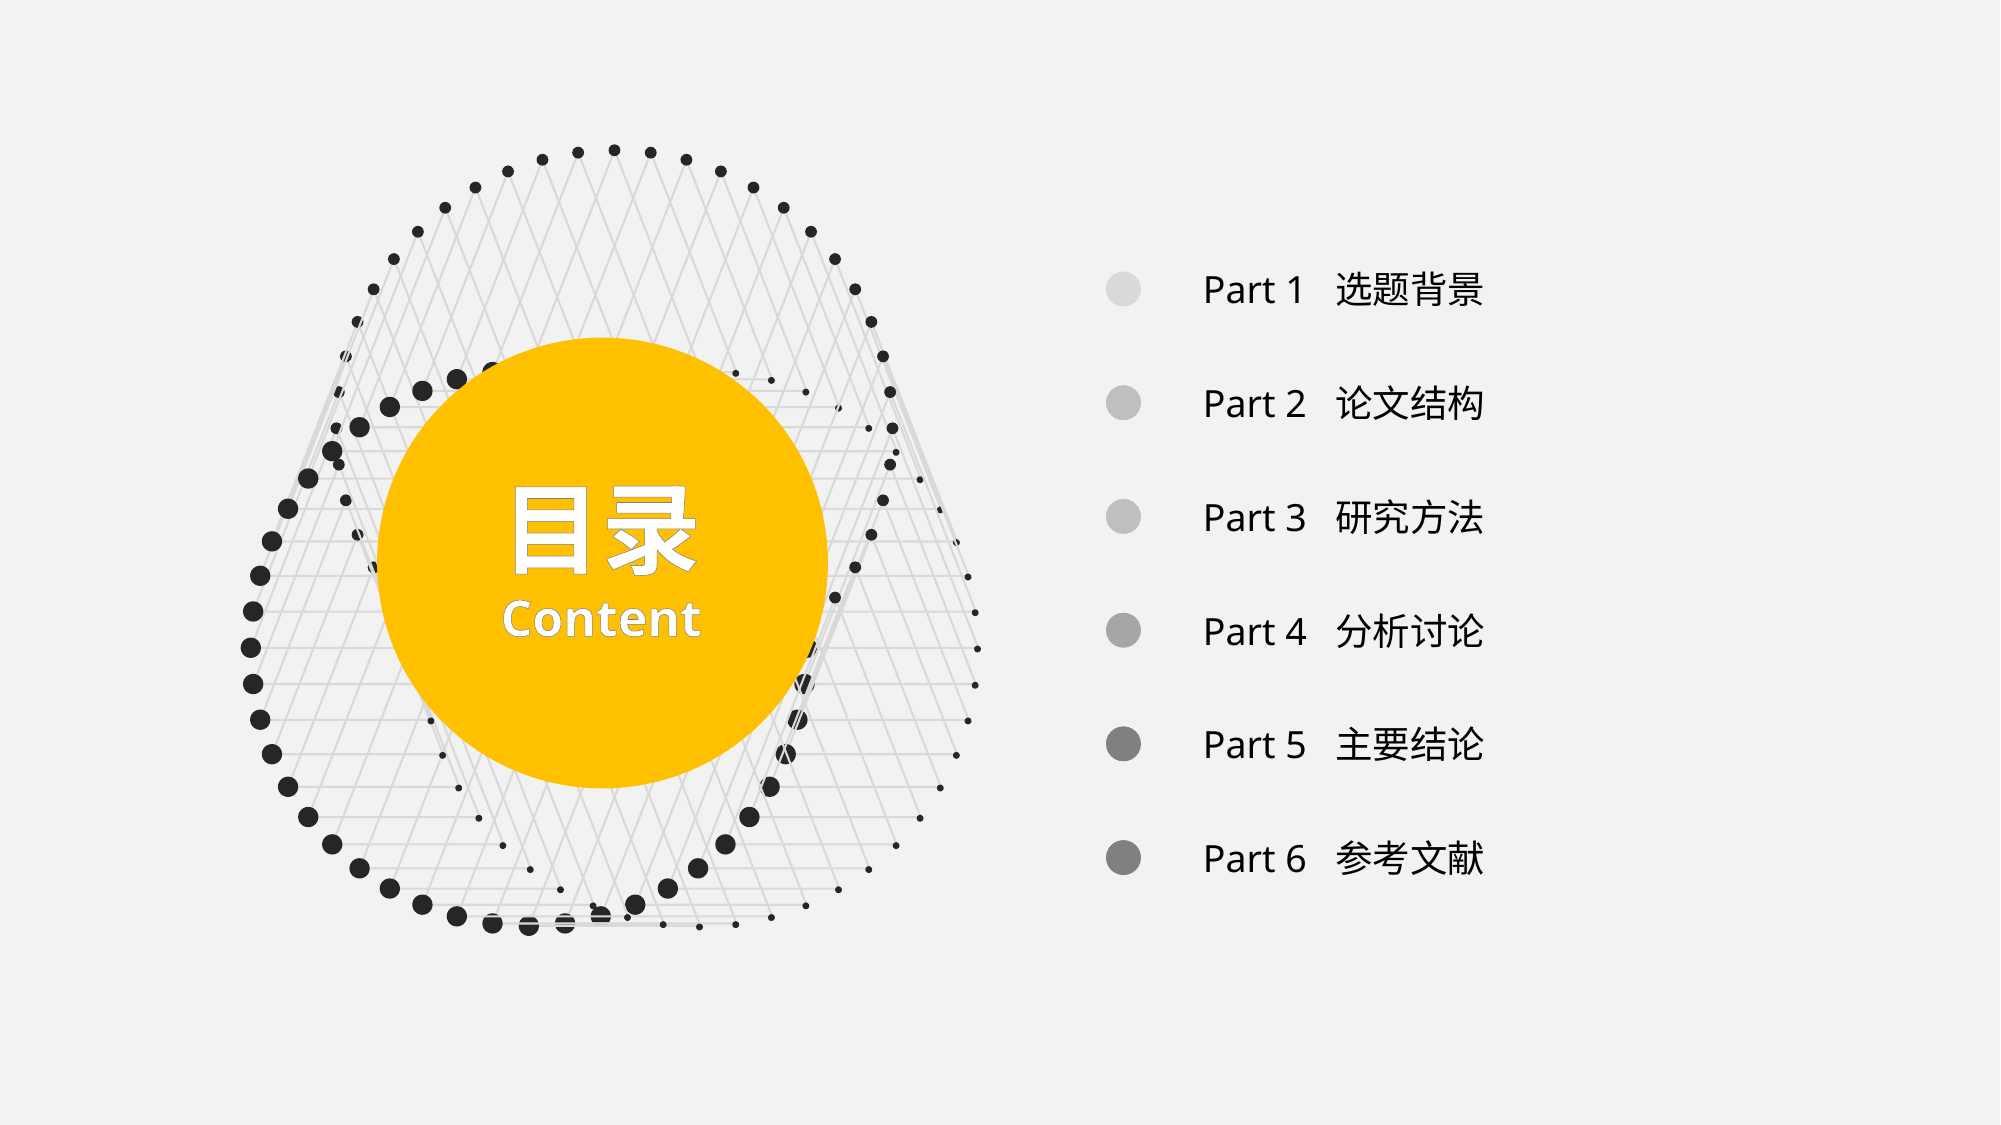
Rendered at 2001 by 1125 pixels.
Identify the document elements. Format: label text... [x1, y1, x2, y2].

text_box [1105, 270, 1142, 308]
text_box Part 5 主要结论 [1188, 714, 1501, 774]
text_box Part 6 参考文献 [1188, 827, 1501, 888]
list 目录 Content [475, 458, 728, 680]
text_box [1105, 384, 1142, 422]
text_box [1105, 725, 1142, 763]
text_box Part 2 论文结构 [1188, 372, 1501, 433]
text_box Part 4 分析讨论 [1188, 600, 1501, 660]
text_box Part 3 研究方法 [1188, 486, 1501, 547]
text_box [1105, 498, 1142, 535]
text_box Part 1 选题背景 [1188, 258, 1501, 319]
text_box [1105, 839, 1142, 877]
text_box [1105, 611, 1142, 649]
